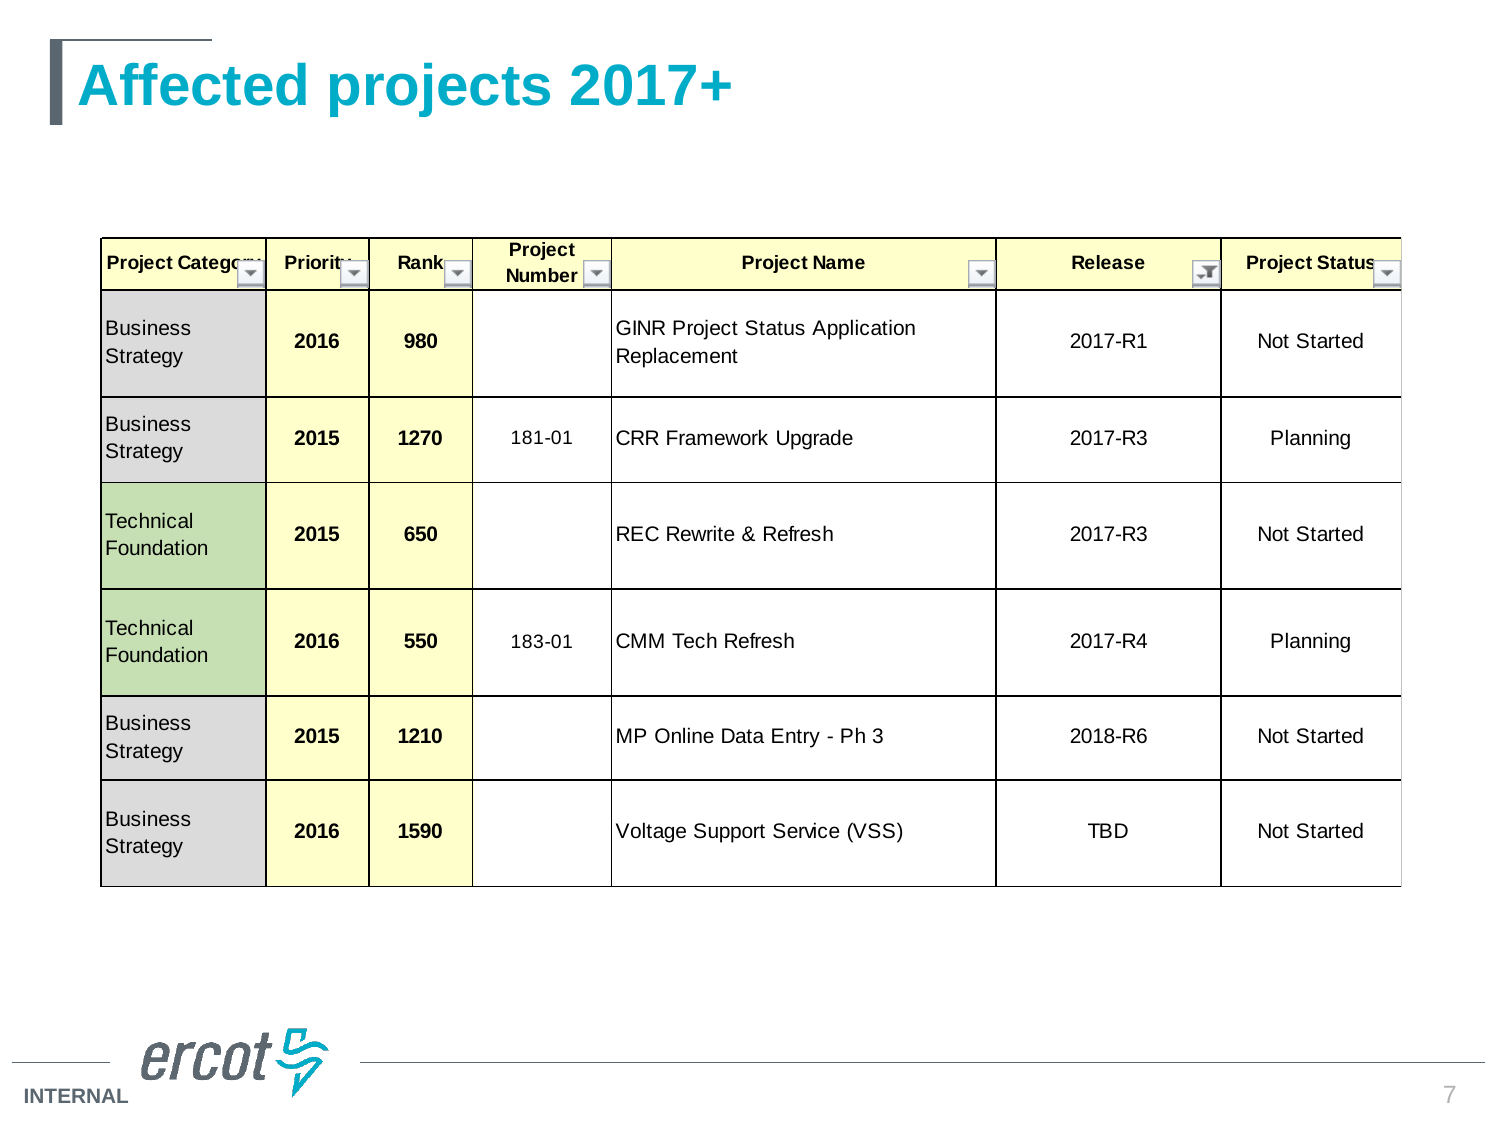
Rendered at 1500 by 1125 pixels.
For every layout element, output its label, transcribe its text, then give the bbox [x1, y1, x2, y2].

title Affected projects 2017+ [62, 39, 1450, 138]
text_box [104, 185, 1408, 241]
picture [99, 237, 1404, 889]
slide_number 7 [1412, 1076, 1488, 1112]
picture [137, 1024, 332, 1100]
